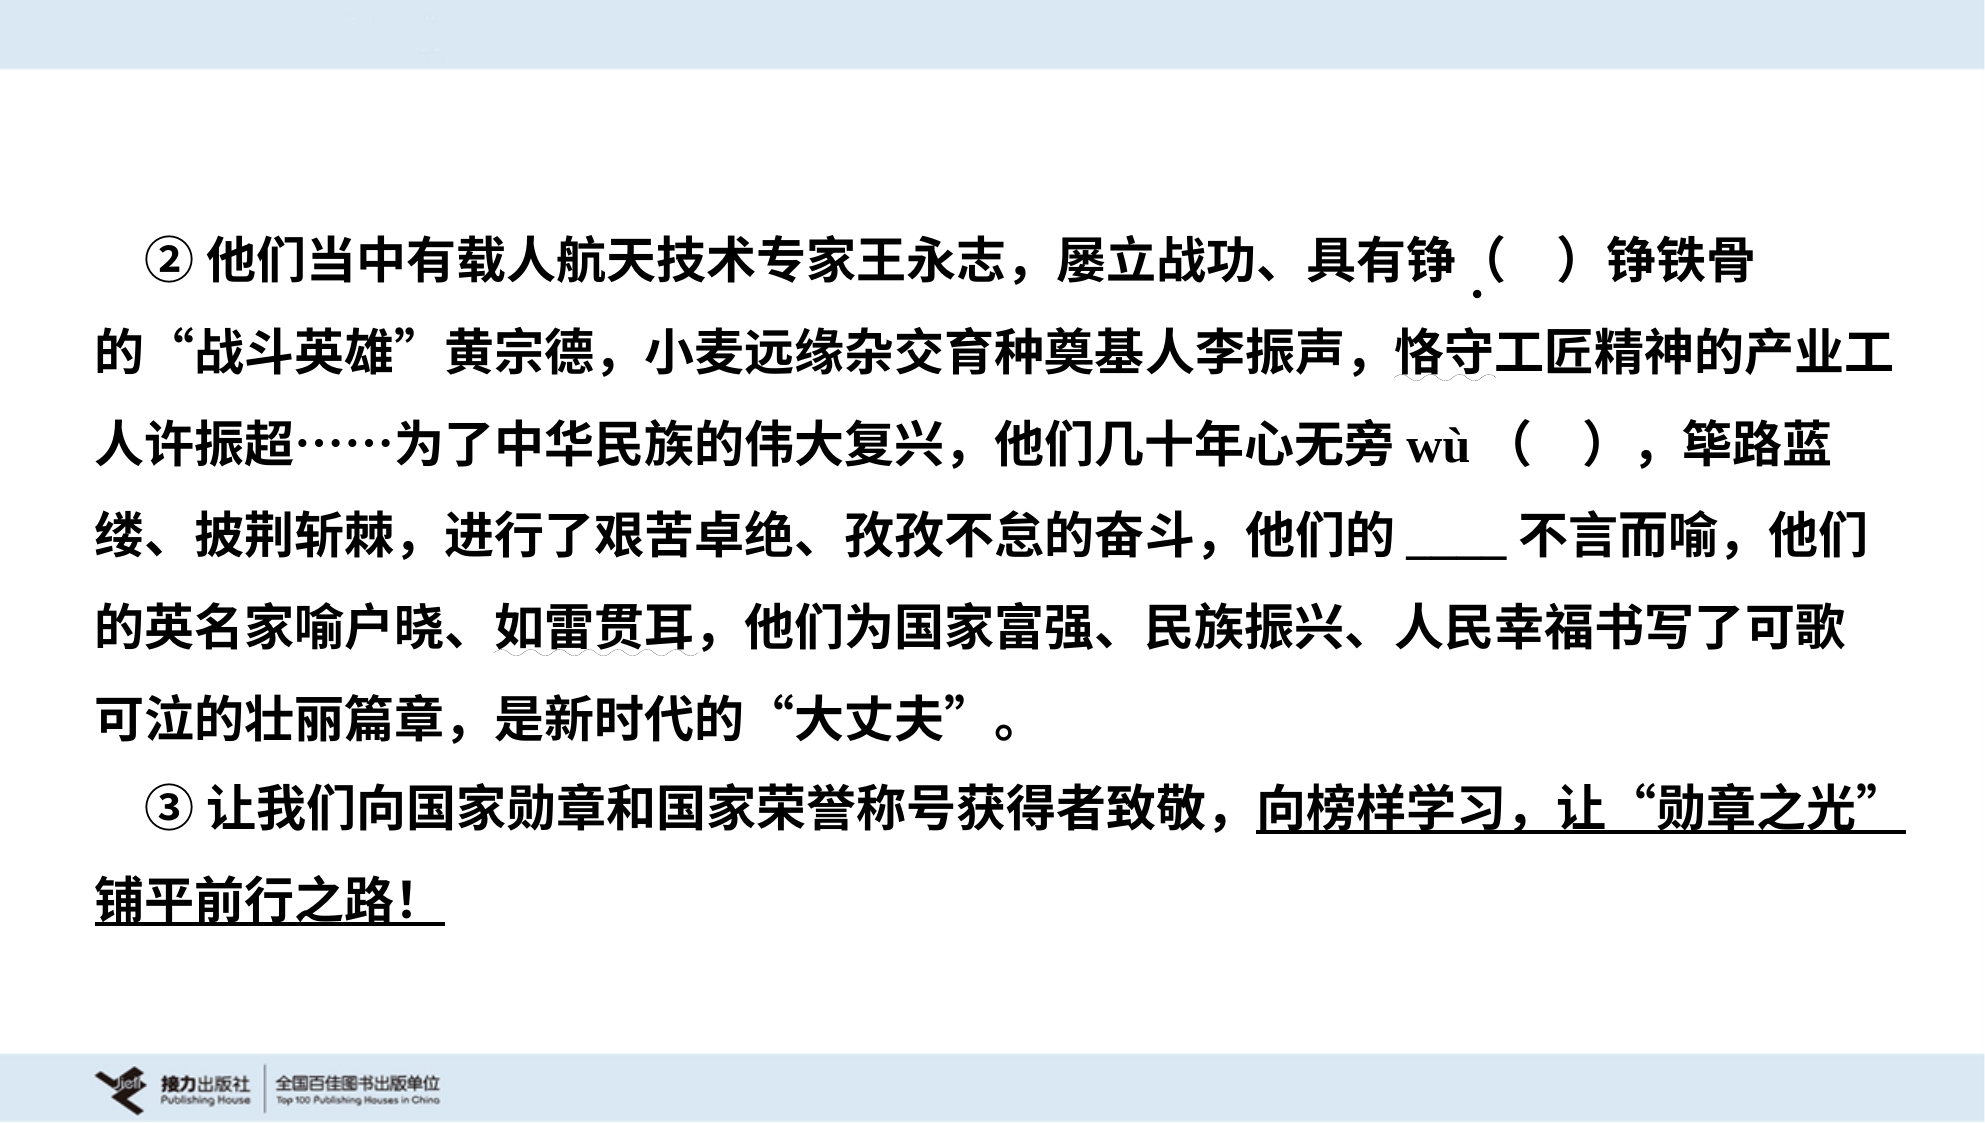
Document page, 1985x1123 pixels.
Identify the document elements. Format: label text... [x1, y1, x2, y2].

picture [0, 0, 1985, 1122]
text_box ②他们当中有载人航天技术专家王永志，屡立战功、具有铮（ ）铮铁骨 的“战斗英雄”黄宗德，小麦远缘杂交育种奠基人李振声，恪守工匠精神的产业工 人许振超……为了中华民族的伟大复兴，他们几十年心无旁wù（ ），筚路蓝 缕、披荆斩棘，进行了艰苦卓绝、孜孜不怠的奋斗，他们的____不言而喻，他们 的英名家喻户晓、如雷贯耳，他们为国家富强、民族振兴、人民幸福书写了可歌 可泣的壮丽篇章，是新时代的“大丈夫”。 [94, 197, 1892, 744]
text_box [1472, 289, 1482, 299]
text_box ③让我们向国家勋章和国家荣誉称号获得者致敬，向榜样学习，让“勋章之光” 铺平前行之路！ [94, 744, 1892, 929]
